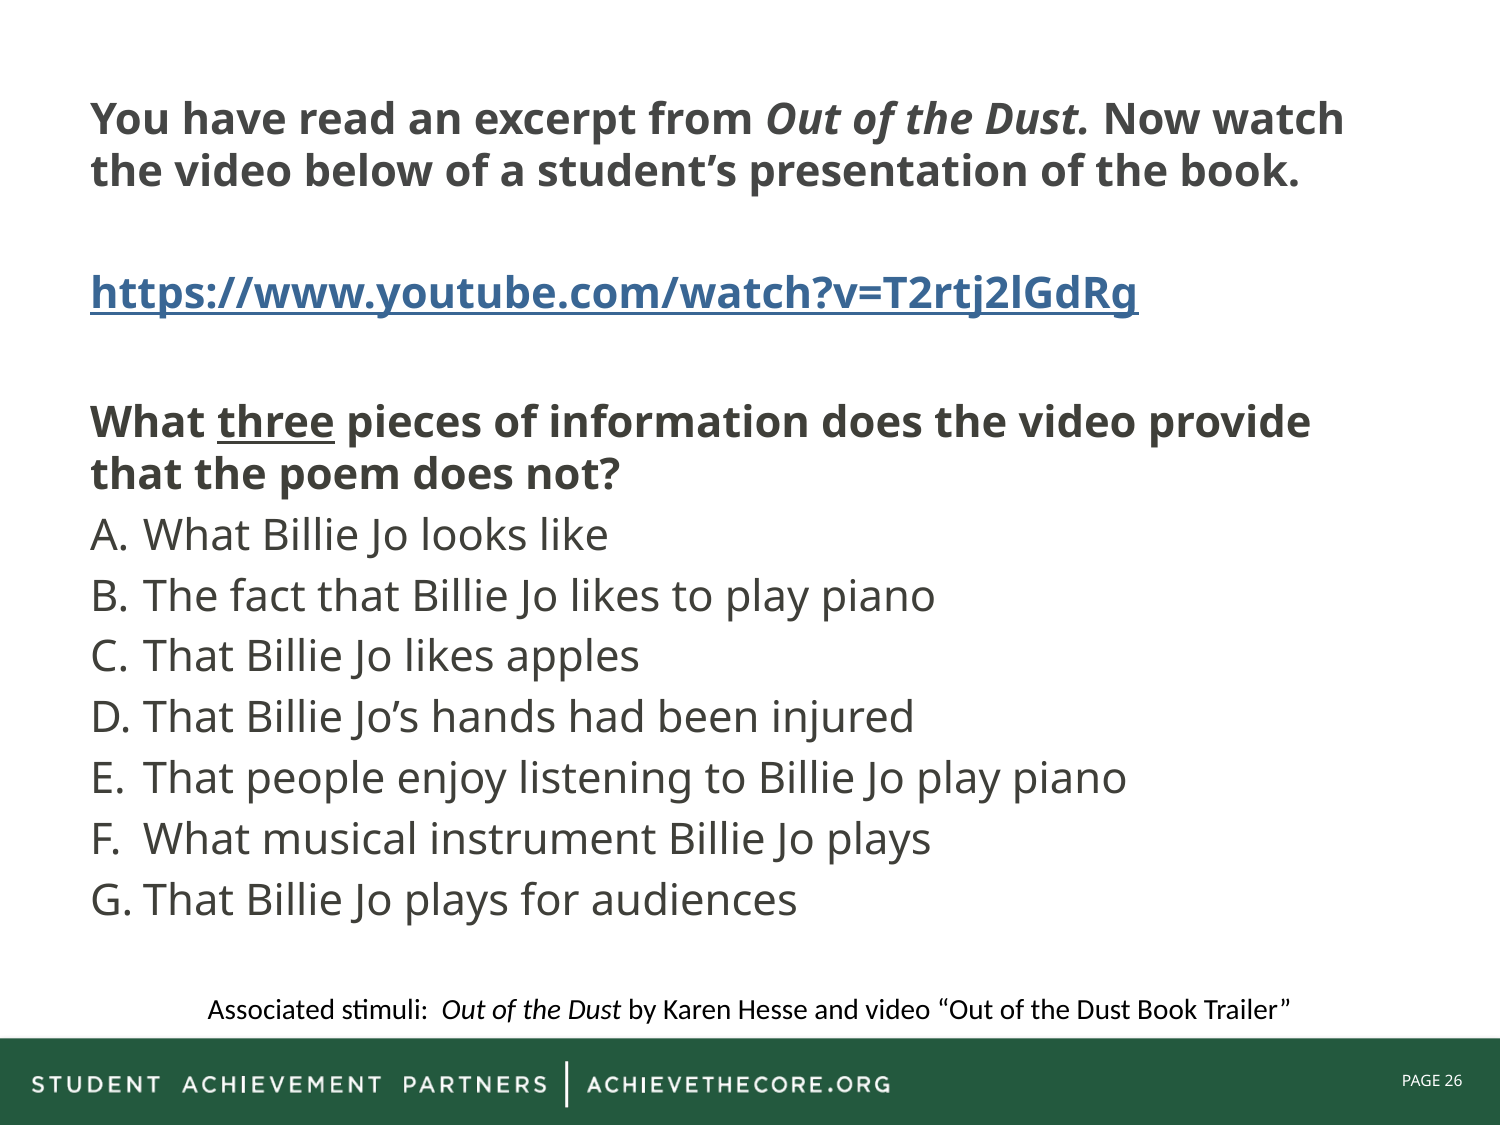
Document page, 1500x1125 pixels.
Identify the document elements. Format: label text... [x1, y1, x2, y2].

text_box Associated stimuli: Out of the Dust by Karen Hesse and video “Out of the Dust Book Trailer” [91, 983, 1409, 1033]
list You have read an excerpt from Out of the Dust. Now watch the video below of a student’s presentation of the book. https://www.youtube.com/watch?v=T2rtj2lGdRg What three pieces of information does the video provide that the poem does not? What Billie Jo looks like The fact that Billie Jo likes to play piano That Billie Jo likes apples That Billie Jo’s hands had been injured That people enjoy listening to Billie Jo play piano What musical instrument Billie Jo plays That Billie Jo plays for audiences [75, 83, 1425, 932]
